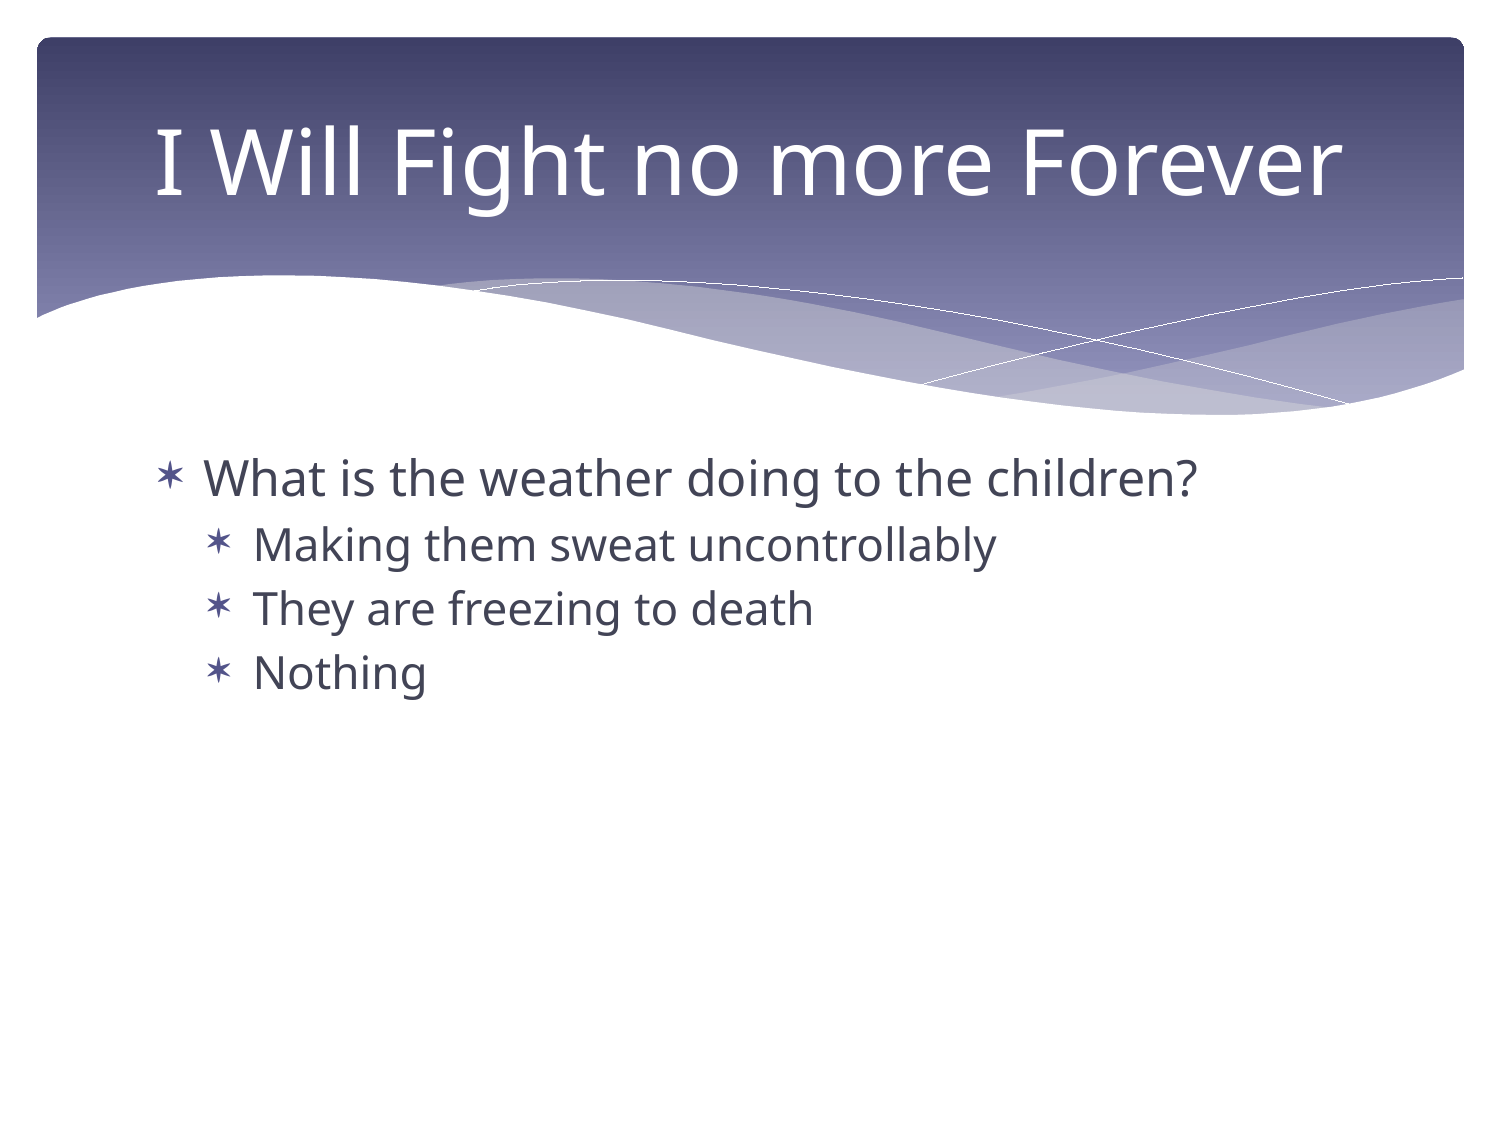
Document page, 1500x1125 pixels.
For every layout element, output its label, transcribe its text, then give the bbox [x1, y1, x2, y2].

list What is the weather doing to the children? Making them sweat uncontrollably They are freezing to death Nothing [143, 438, 1359, 1005]
title I Will Fight no more Forever [75, 55, 1425, 261]
